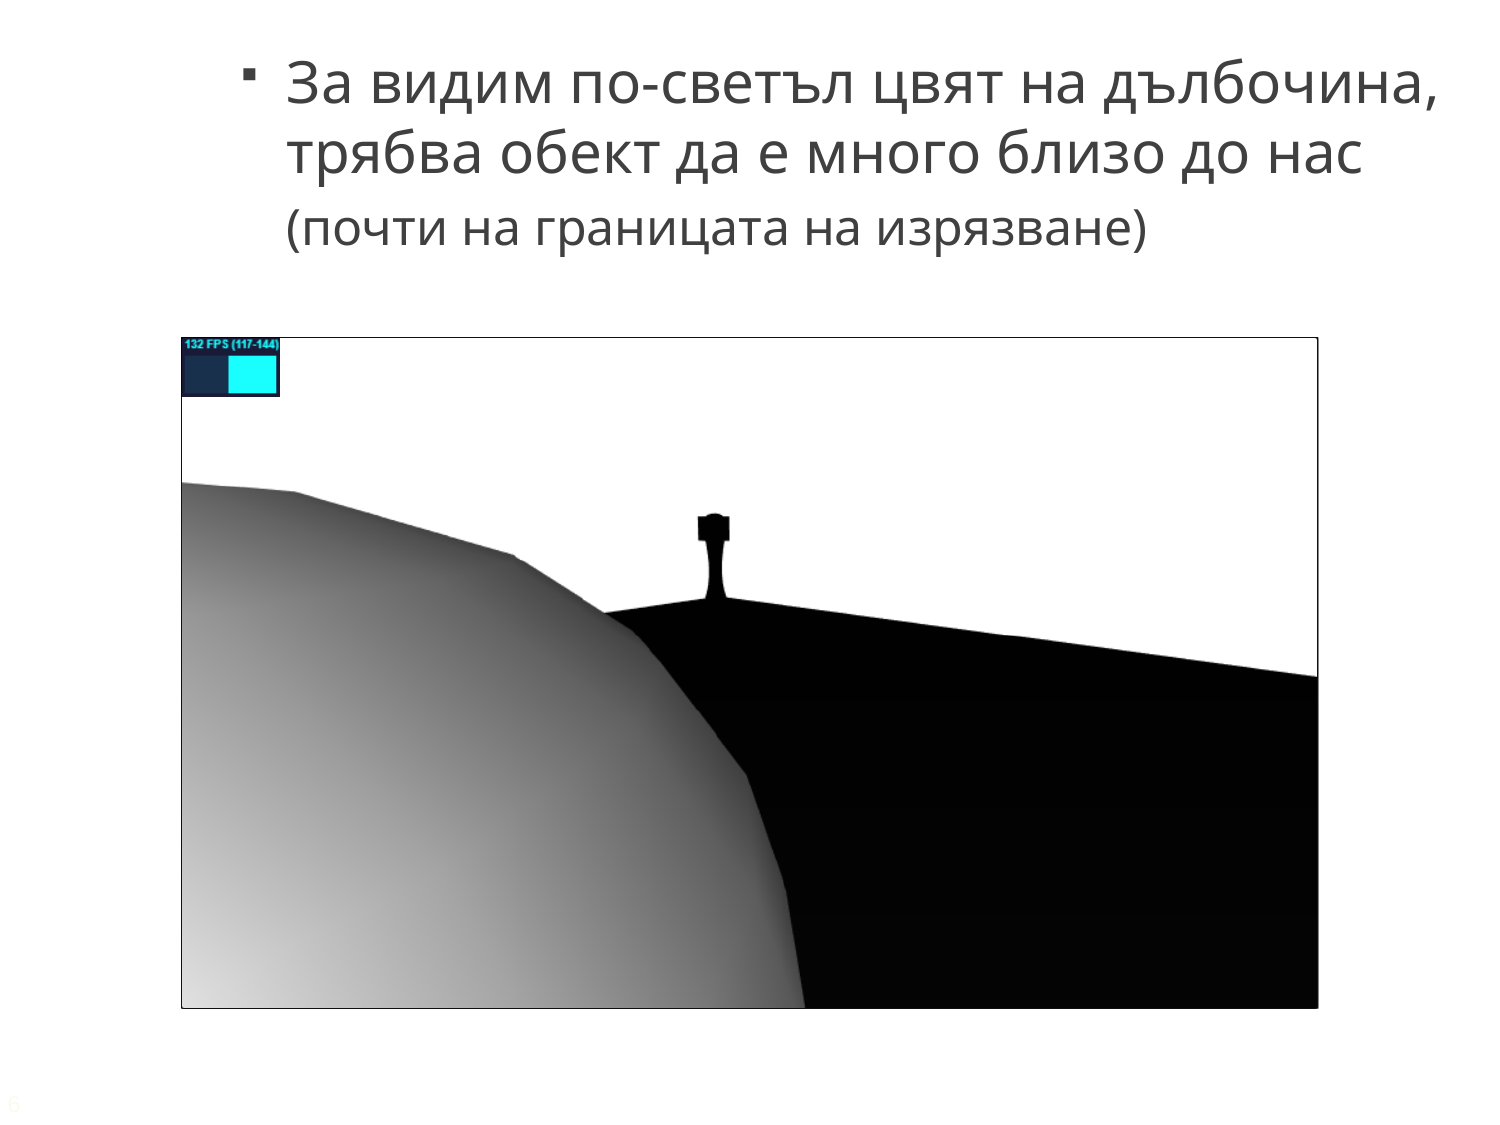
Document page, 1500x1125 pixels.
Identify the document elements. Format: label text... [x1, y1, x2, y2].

picture [180, 337, 1319, 1009]
list За видим по-светъл цвят на дълбочина, трябва обект да е много близо до нас (почти на границата на изрязване) [150, 37, 1488, 1113]
